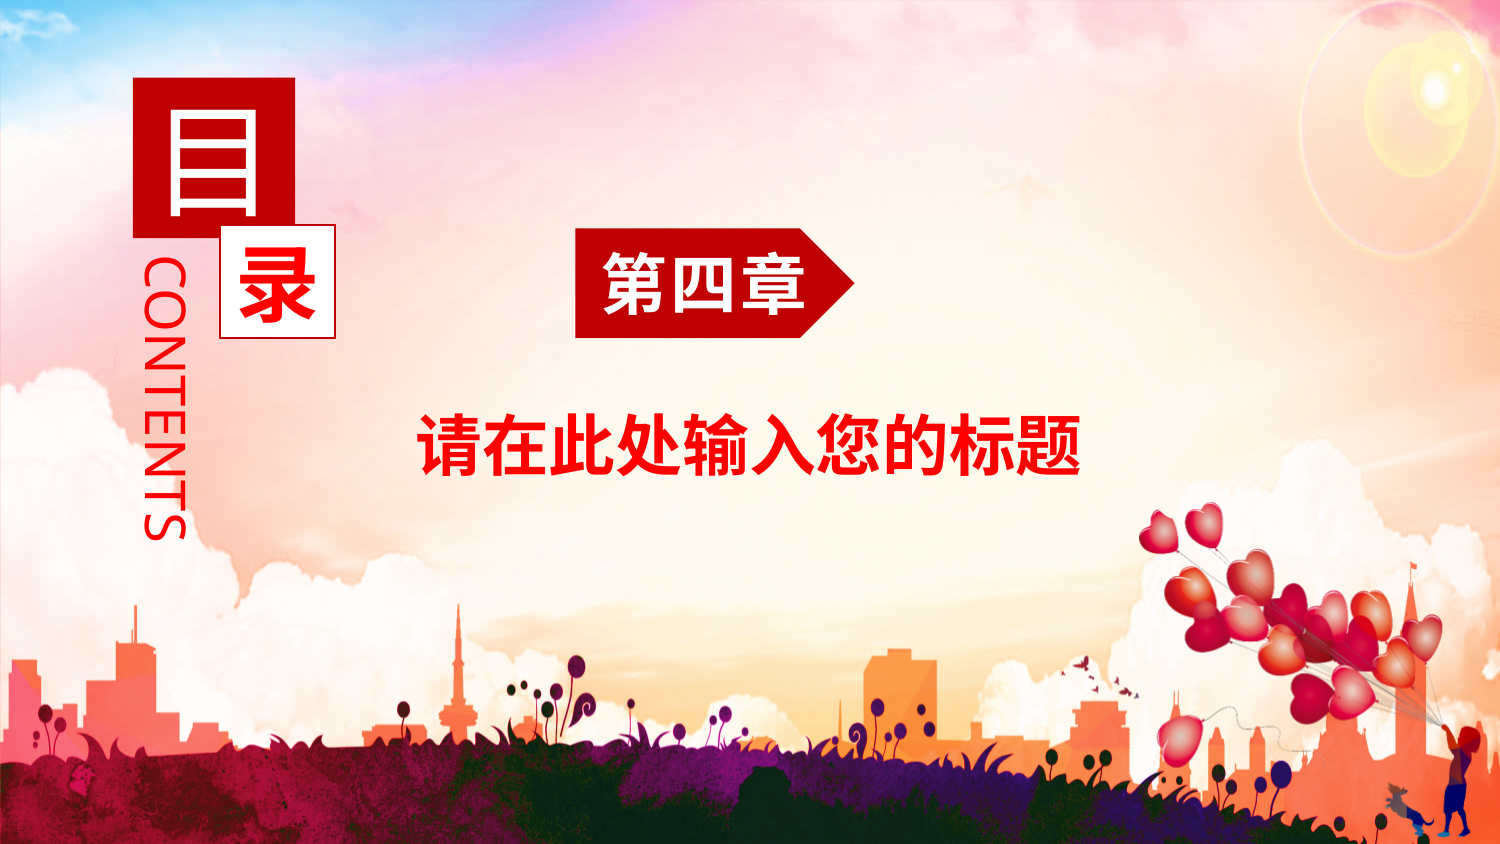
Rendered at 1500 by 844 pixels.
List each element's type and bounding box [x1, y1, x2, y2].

text_box [0, 0, 1500, 844]
